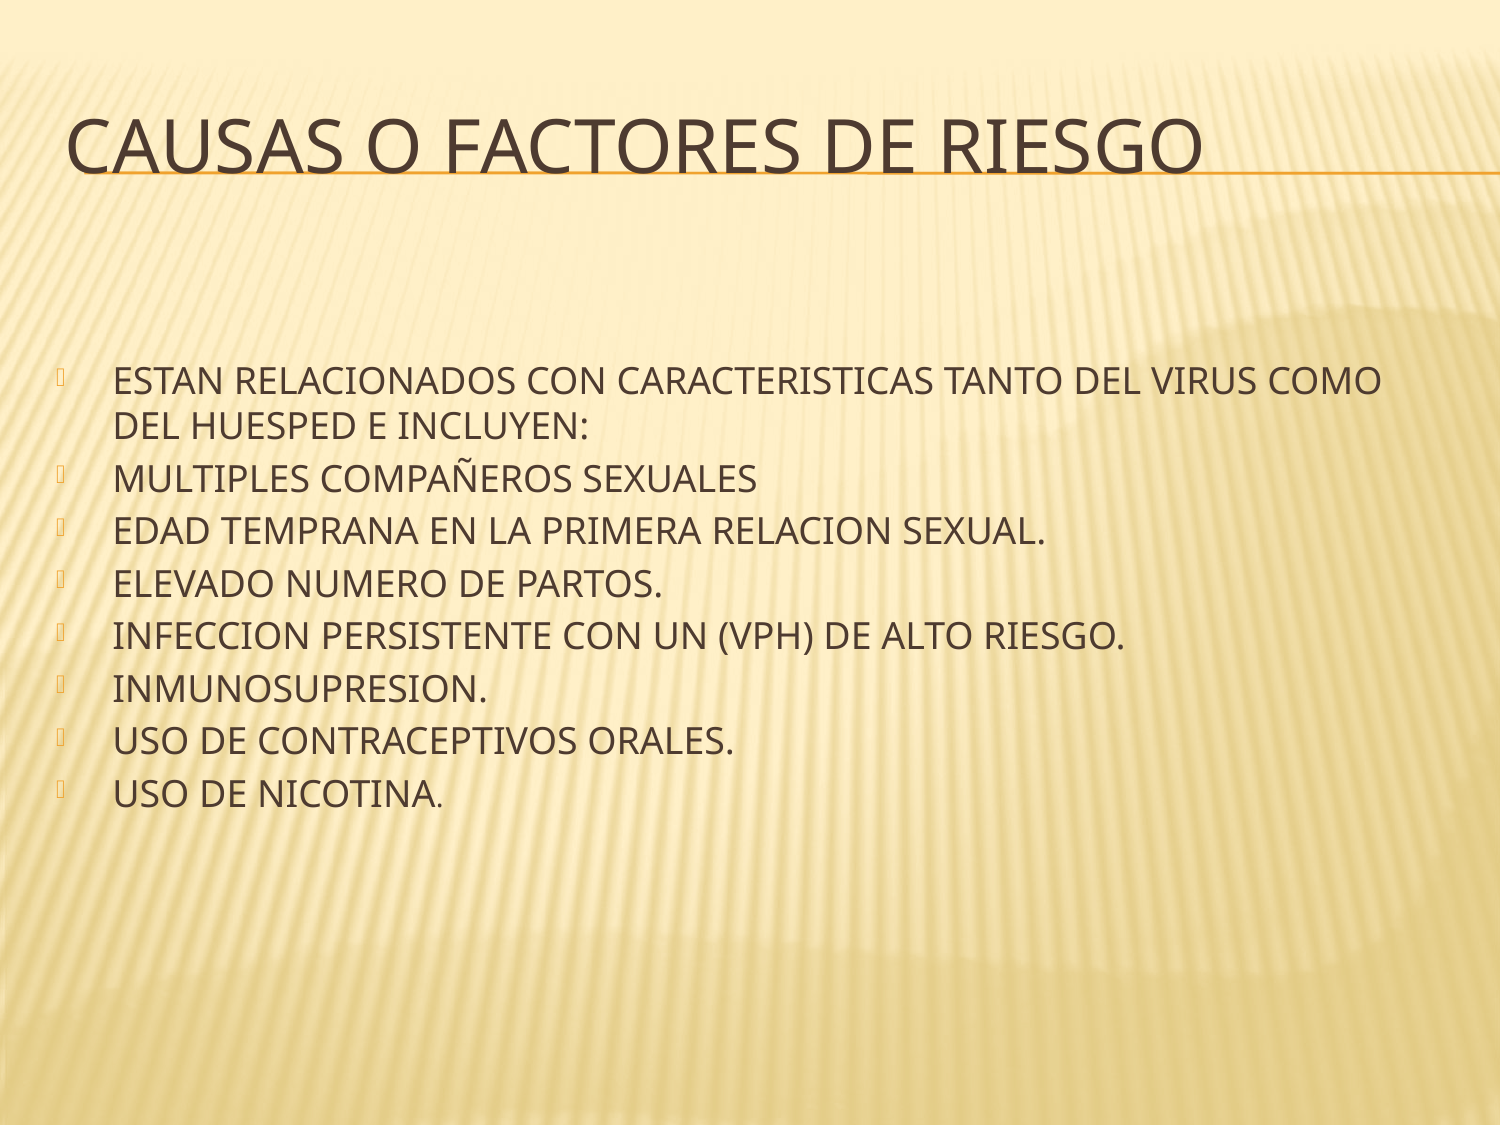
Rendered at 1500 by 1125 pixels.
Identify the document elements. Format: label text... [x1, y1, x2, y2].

list ESTAN RELACIONADOS CON CARACTERISTICAS TANTO DEL VIRUS COMO DEL HUESPED E INCLUYEN: MULTIPLES COMPAÑEROS SEXUALES EDAD TEMPRANA EN LA PRIMERA RELACION SEXUAL. ELEVADO NUMERO DE PARTOS. INFECCION PERSISTENTE CON UN (VPH) DE ALTO RIESGO. INMUNOSUPRESION. USO DE CONTRACEPTIVOS ORALES. USO DE NICOTINA. [41, 349, 1467, 823]
title CAUSAS O FACTORES DE RIESGO [50, 75, 1475, 213]
